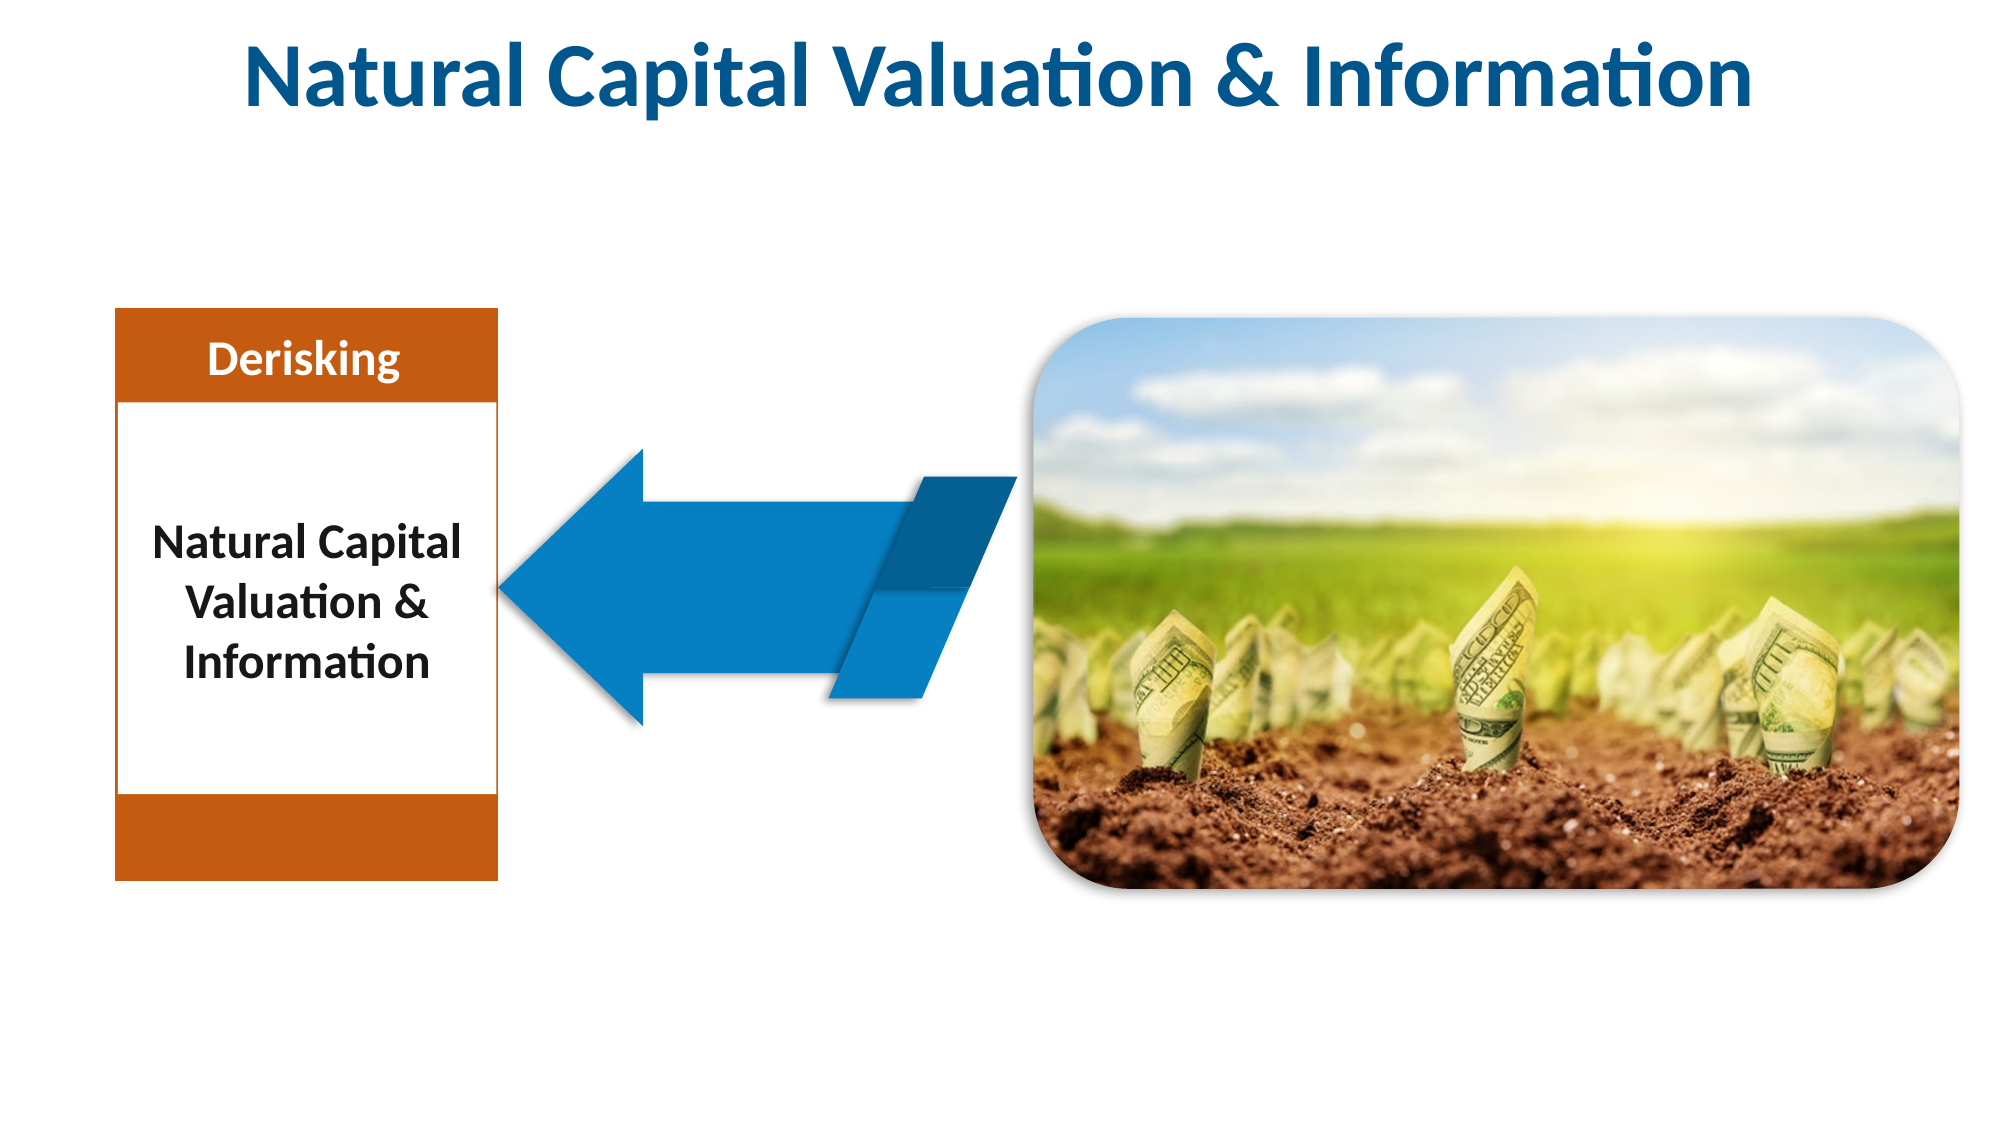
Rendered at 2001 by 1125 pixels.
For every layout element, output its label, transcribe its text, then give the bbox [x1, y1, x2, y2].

title Natural Capital Valuation & Information [0, 1, 2000, 134]
picture [1033, 317, 1960, 889]
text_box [498, 448, 1018, 727]
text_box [113, 309, 497, 881]
